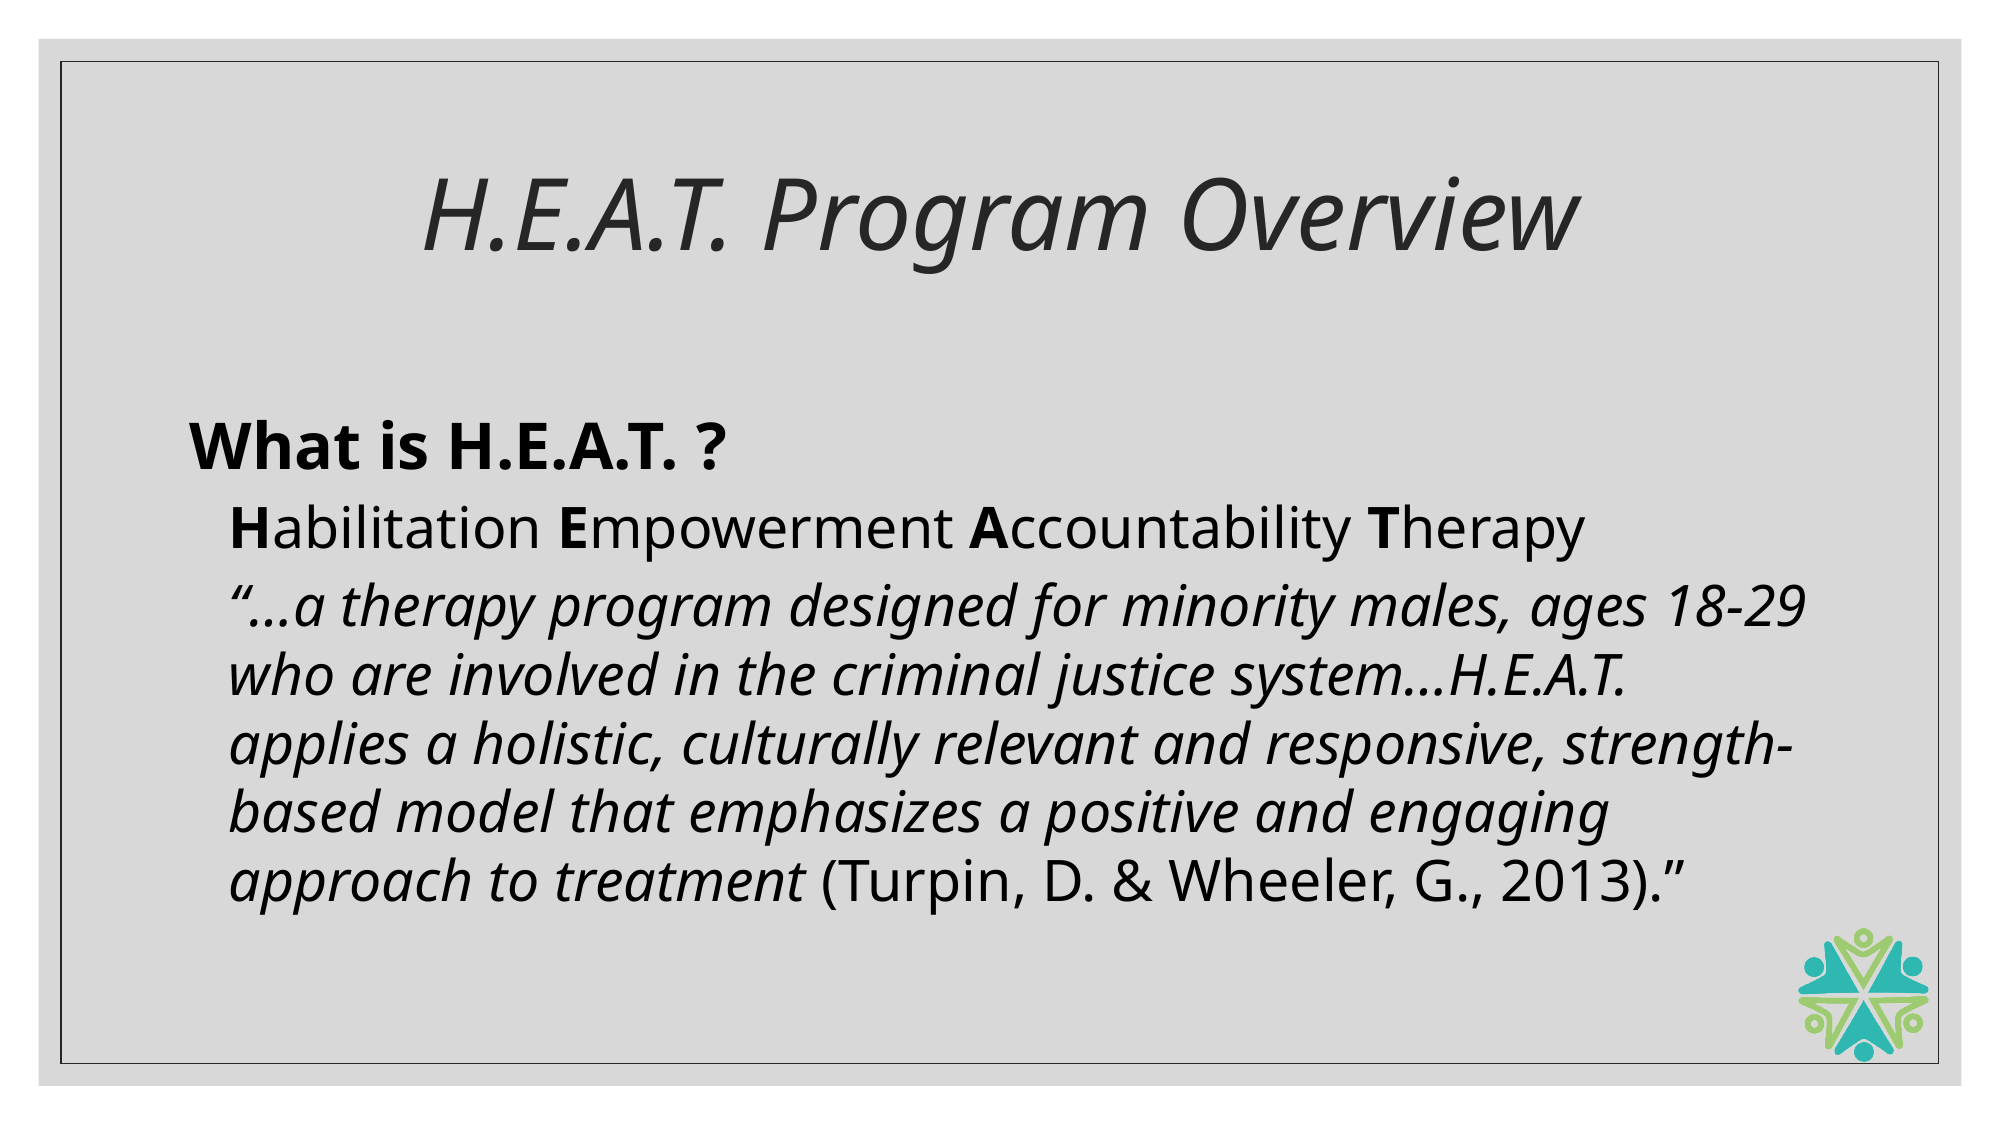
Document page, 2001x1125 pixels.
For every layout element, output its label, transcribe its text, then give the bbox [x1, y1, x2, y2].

title H.E.A.T. Program Overview [174, 105, 1825, 331]
list What is H.E.A.T. ? Habilitation Empowerment Accountability Therapy “…a therapy program designed for minority males, ages 18-29 who are involved in the criminal justice system…H.E.A.T. applies a holistic, culturally relevant and responsive, strength-based model that emphasizes a positive and engaging approach to treatment (Turpin, D. & Wheeler, G., 2013).” [174, 345, 1825, 977]
picture [1798, 928, 1929, 1062]
